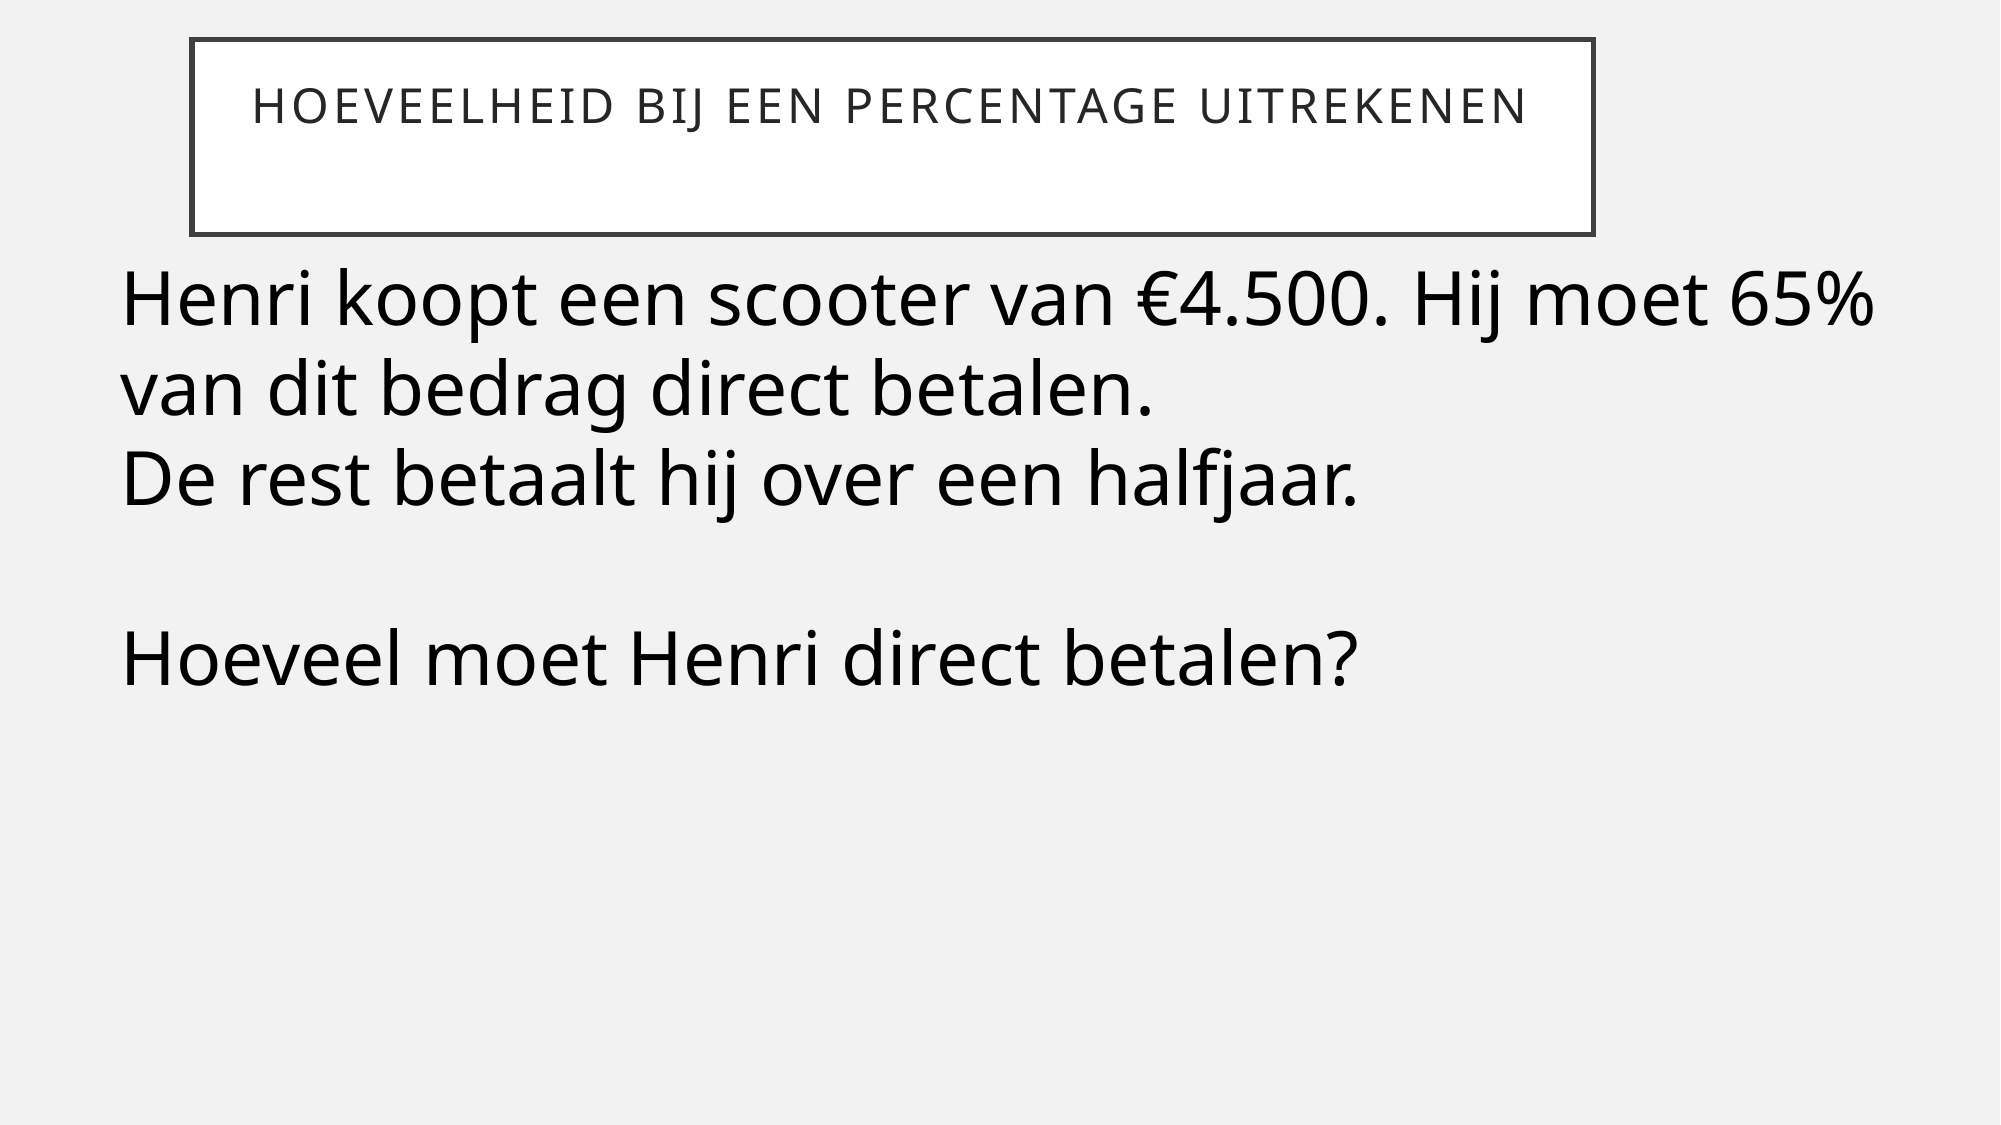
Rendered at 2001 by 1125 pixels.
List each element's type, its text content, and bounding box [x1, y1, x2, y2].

text_box Henri koopt een scooter van €4.500. Hij moet 65% van dit bedrag direct betalen. De rest betaalt hij over een halfjaar. Hoeveel moet Henri direct betalen? [105, 242, 1904, 808]
title Hoeveelheid bij een percentage uitrekenen [189, 37, 1596, 237]
